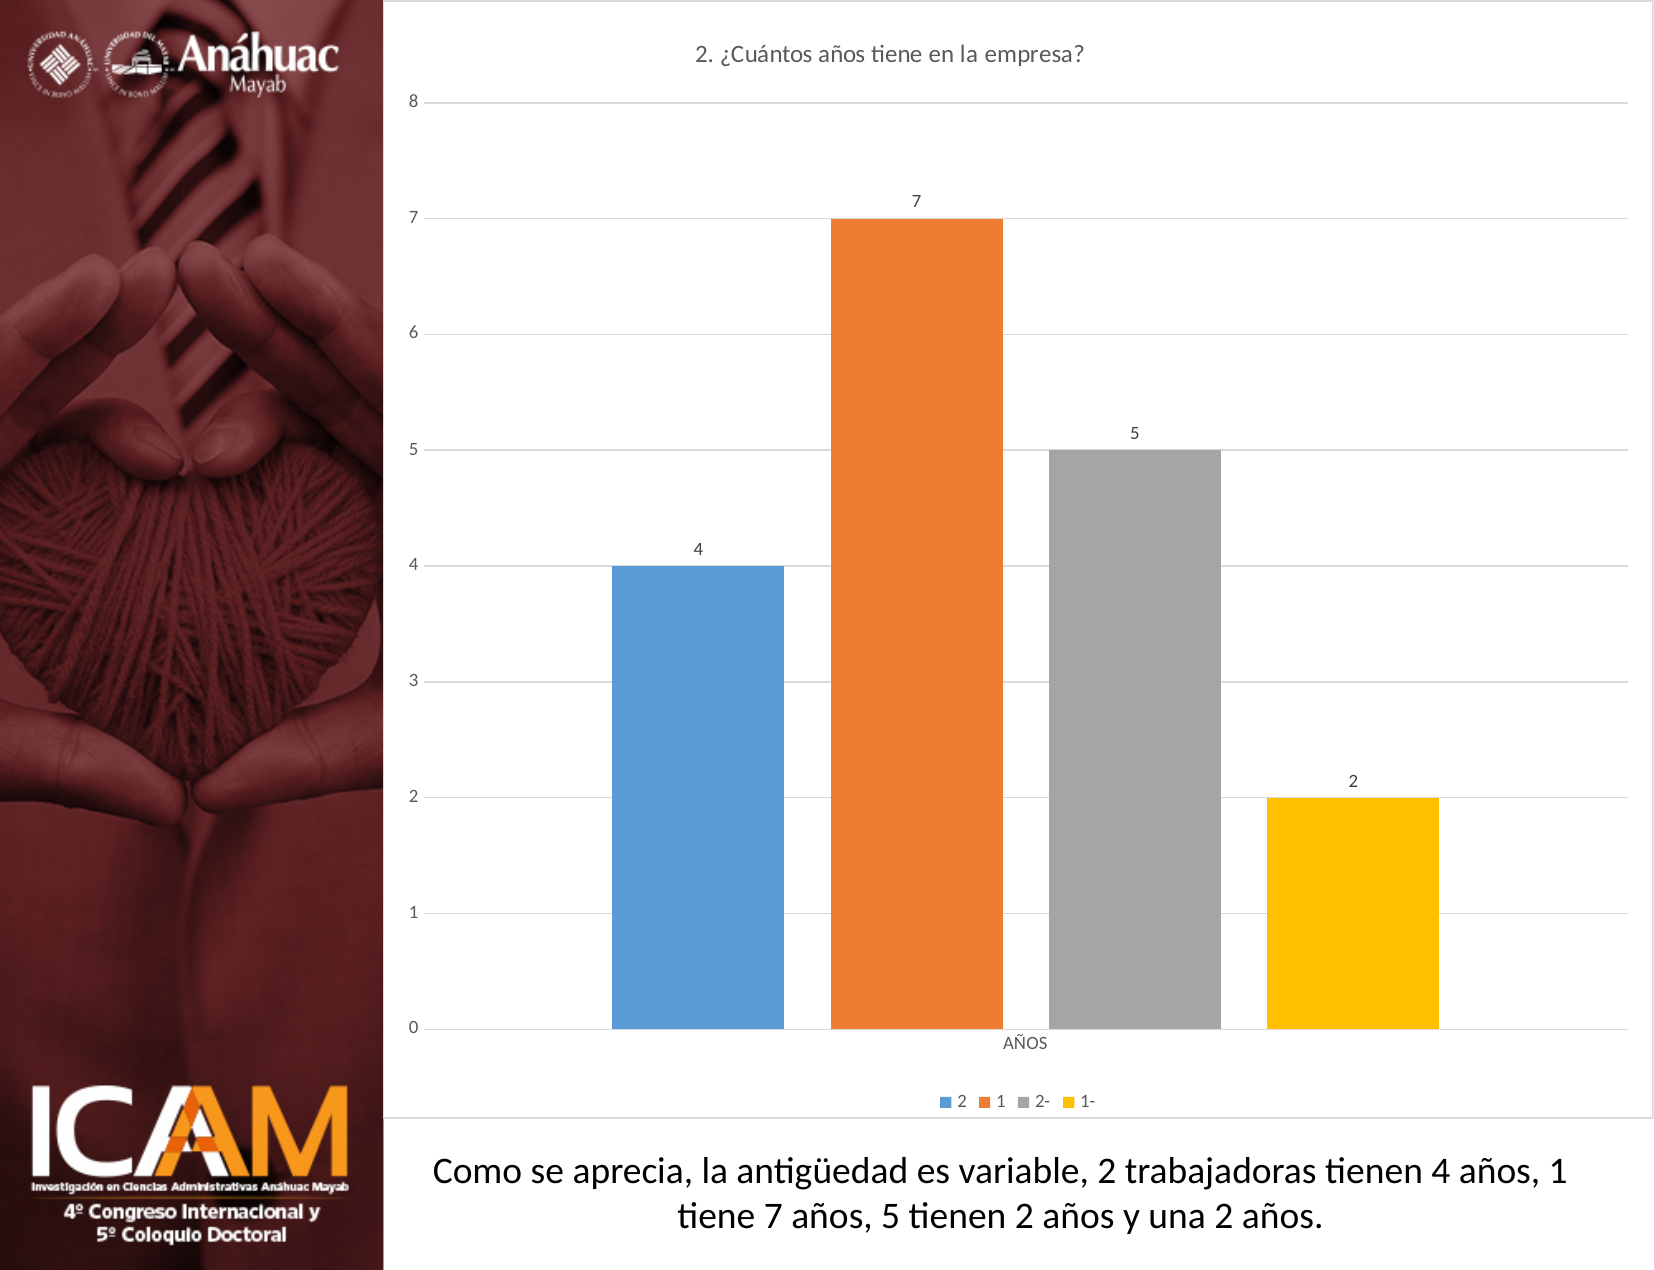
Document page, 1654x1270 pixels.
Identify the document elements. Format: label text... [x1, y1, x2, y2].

text_box Como se aprecia, la antigüedad es variable, 2 trabajadoras tienen 4 años, 1 tiene 7 años, 5 tienen 2 años y una 2 años. [382, 1138, 1620, 1244]
picture [0, 0, 1654, 1270]
chart [382, 0, 1654, 1119]
